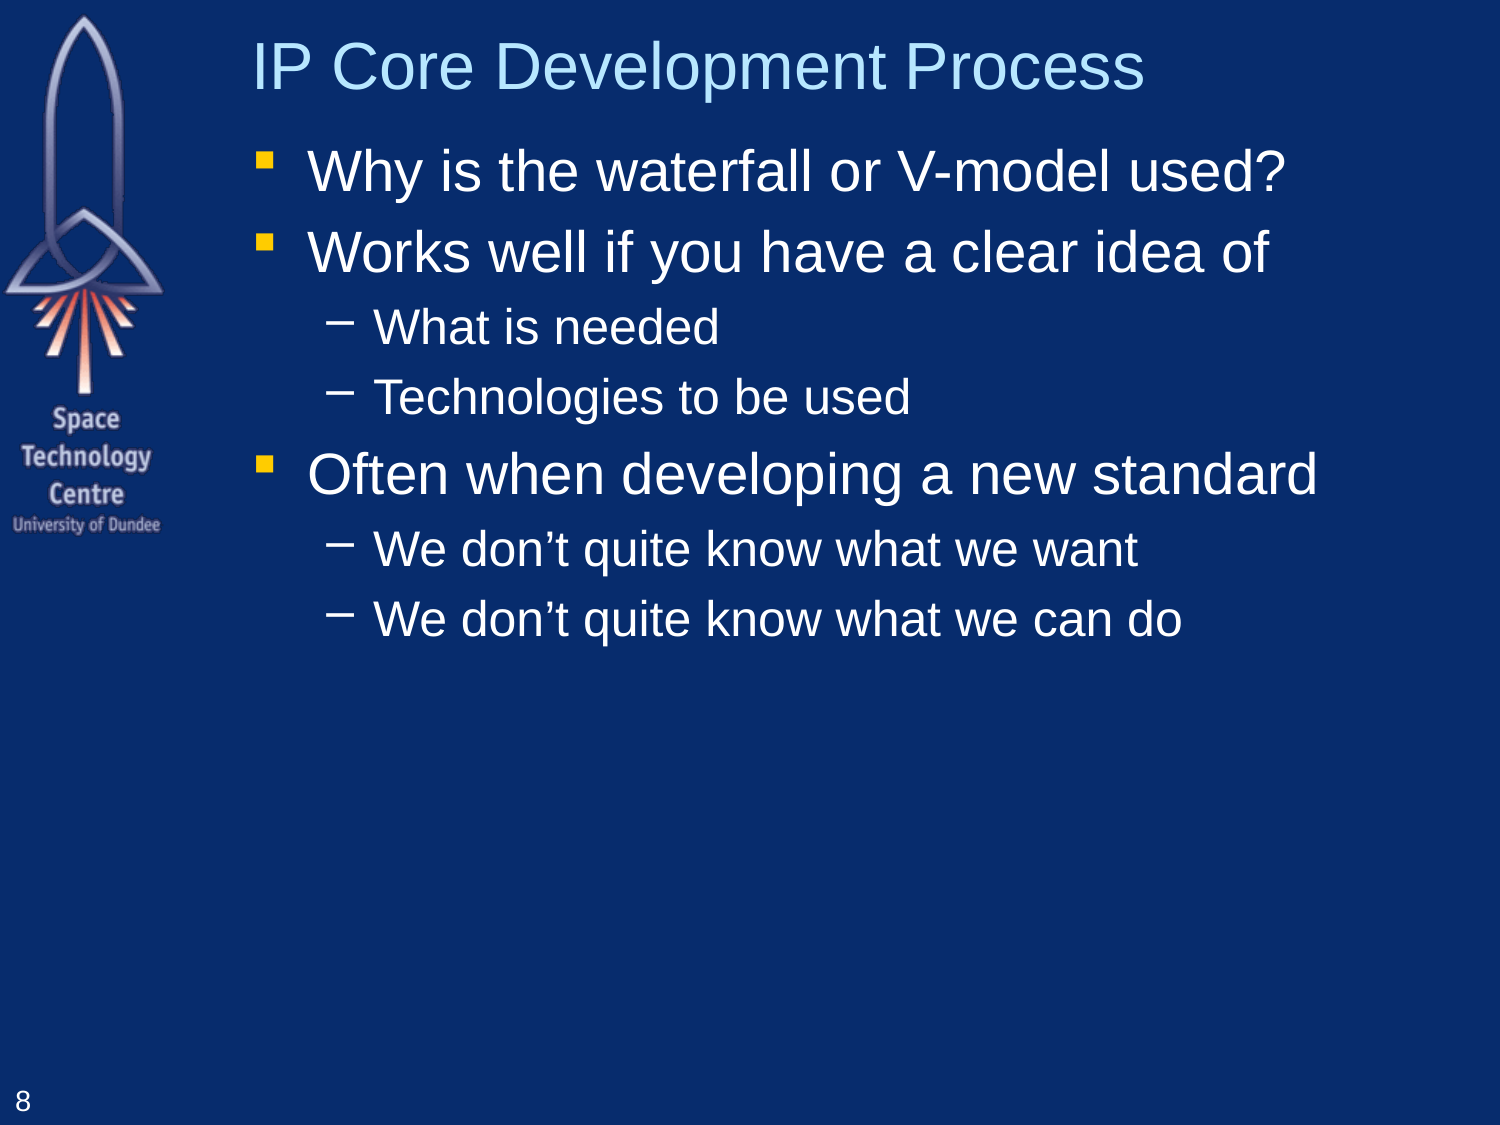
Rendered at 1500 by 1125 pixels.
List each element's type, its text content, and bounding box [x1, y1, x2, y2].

title IP Core Development Process [235, 0, 1500, 125]
picture [0, 0, 171, 543]
list Why is the waterfall or V-model used? Works well if you have a clear idea of What is needed Technologies to be used Often when developing a new standard We don’t quite know what we want We don’t quite know what we can do [235, 125, 1500, 1125]
slide_number 8 [0, 1046, 160, 1125]
